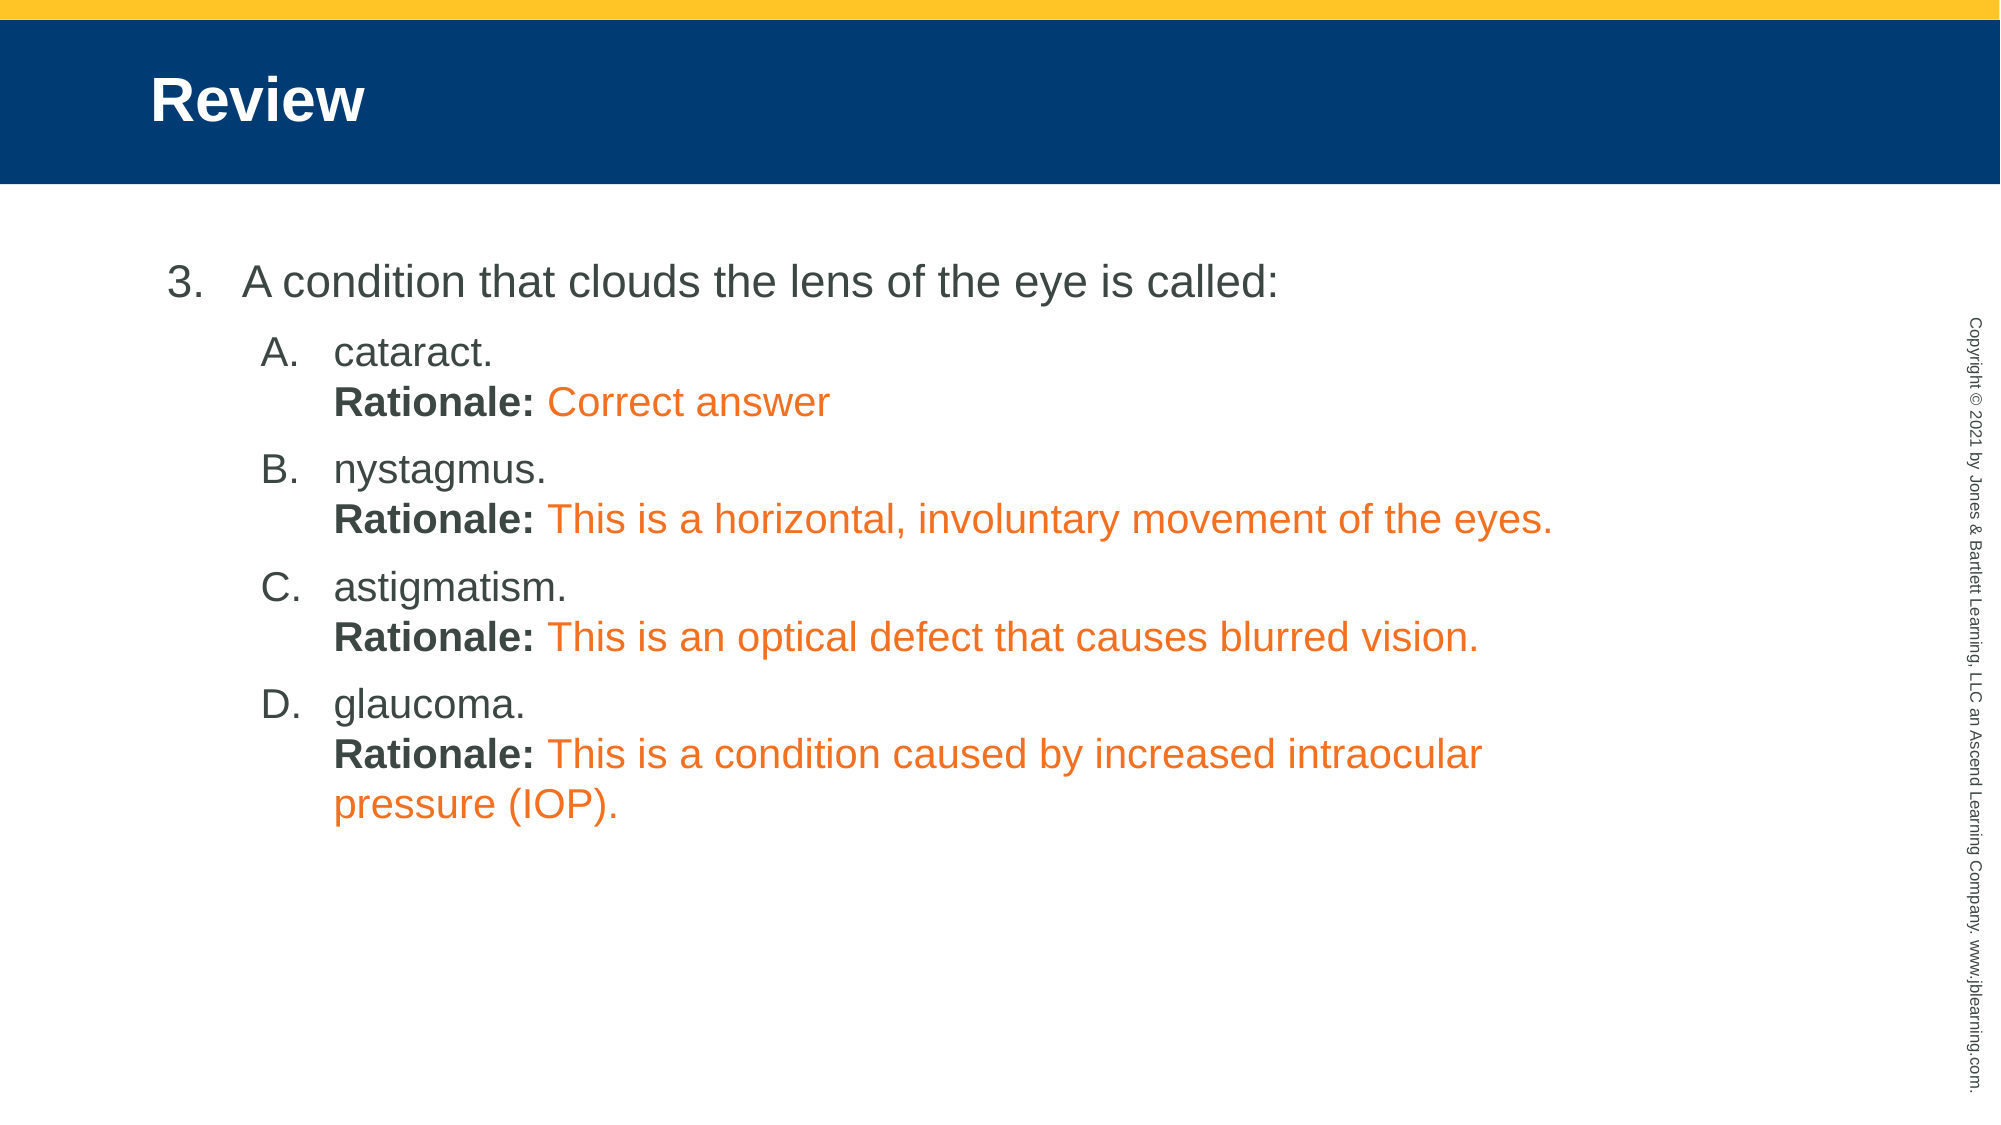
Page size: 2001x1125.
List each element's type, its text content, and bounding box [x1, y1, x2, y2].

list A condition that clouds the lens of the eye is called: cataract. Rationale: Correct answer nystagmus. Rationale: This is a horizontal, involuntary movement of the eyes. astigmatism. Rationale: This is an optical defect that causes blurred vision. glaucoma. Rationale: This is a condition caused by increased intraocular pressure (IOP). [151, 244, 1653, 1016]
title Review [0, 19, 2000, 185]
